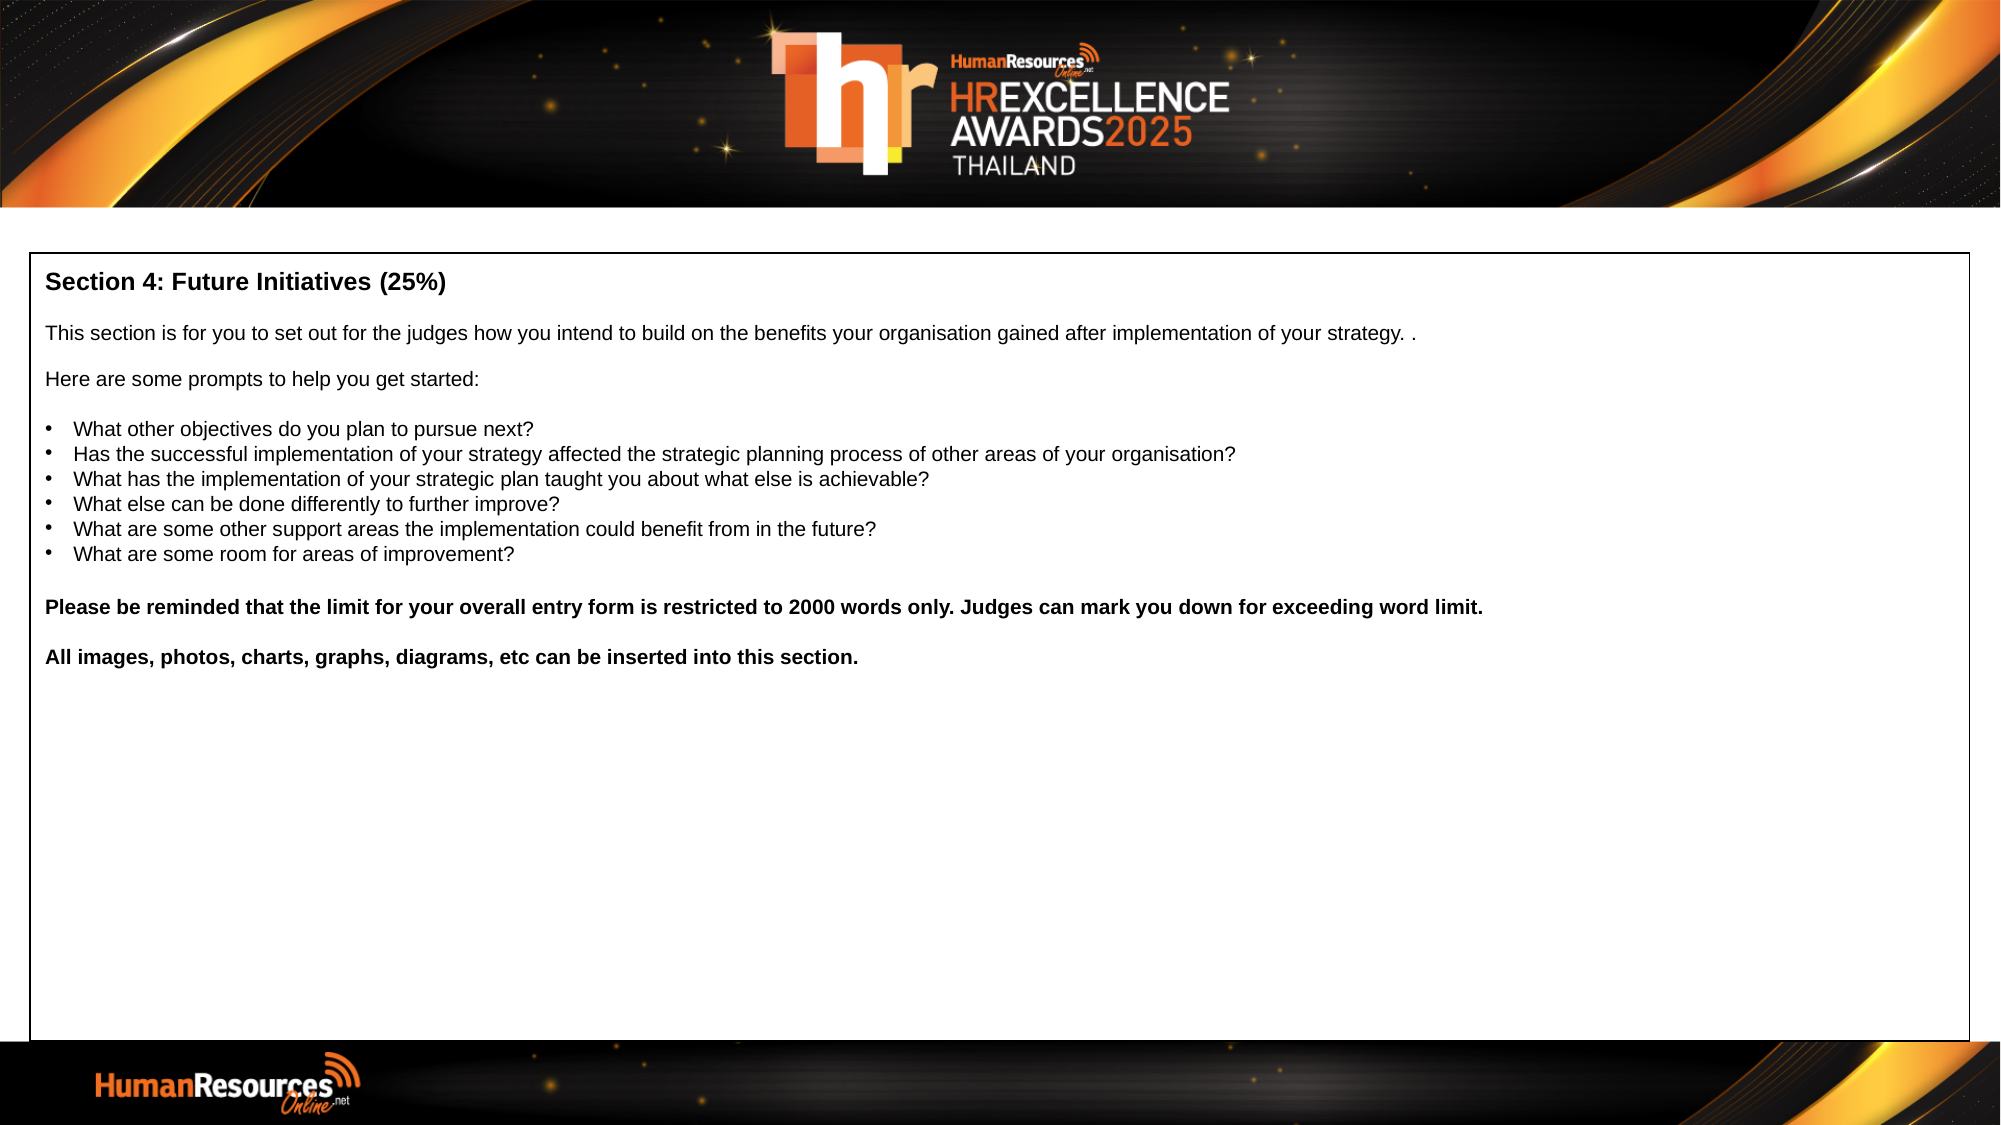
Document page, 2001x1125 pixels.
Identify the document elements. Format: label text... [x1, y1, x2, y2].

text_box Section 4: Future Initiatives (25%) This section is for you to set out for the judges how you intend to build on the benefits your organisation gained after implementation of your strategy. . Here are some prompts to help you get started: What other objectives do you plan to pursue next? Has the successful implementation of your strategy affected the strategic planning process of other areas of your organisation? What has the implementation of your strategic plan taught you about what else is achievable? What else can be done differently to further improve? What are some other support areas the implementation could benefit from in the future? What are some room for areas of improvement? Please be reminded that the limit for your overall entry form is restricted to 2000 words only. Judges can mark you down for exceeding word limit. All images, photos, charts, graphs, diagrams, etc can be inserted into this section. [30, 253, 1970, 1042]
picture [0, 0, 2001, 1125]
